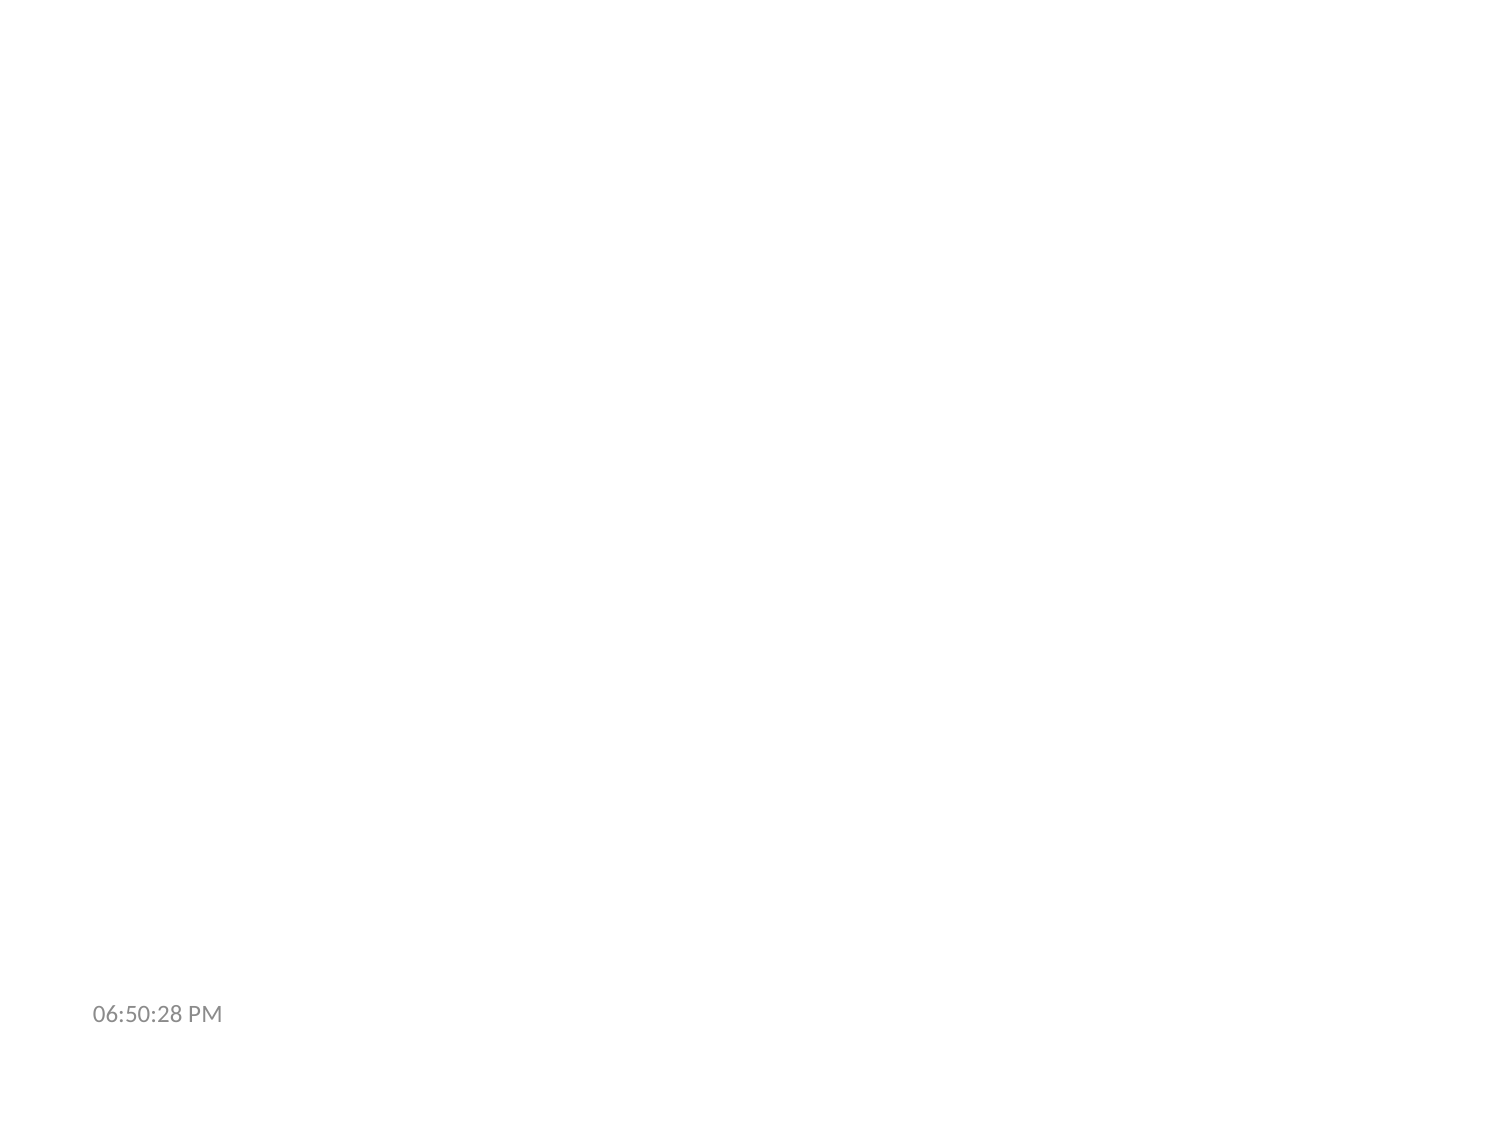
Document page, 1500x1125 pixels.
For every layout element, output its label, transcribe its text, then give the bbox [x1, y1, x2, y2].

text_box 3:35:09 PM [77, 982, 428, 1043]
